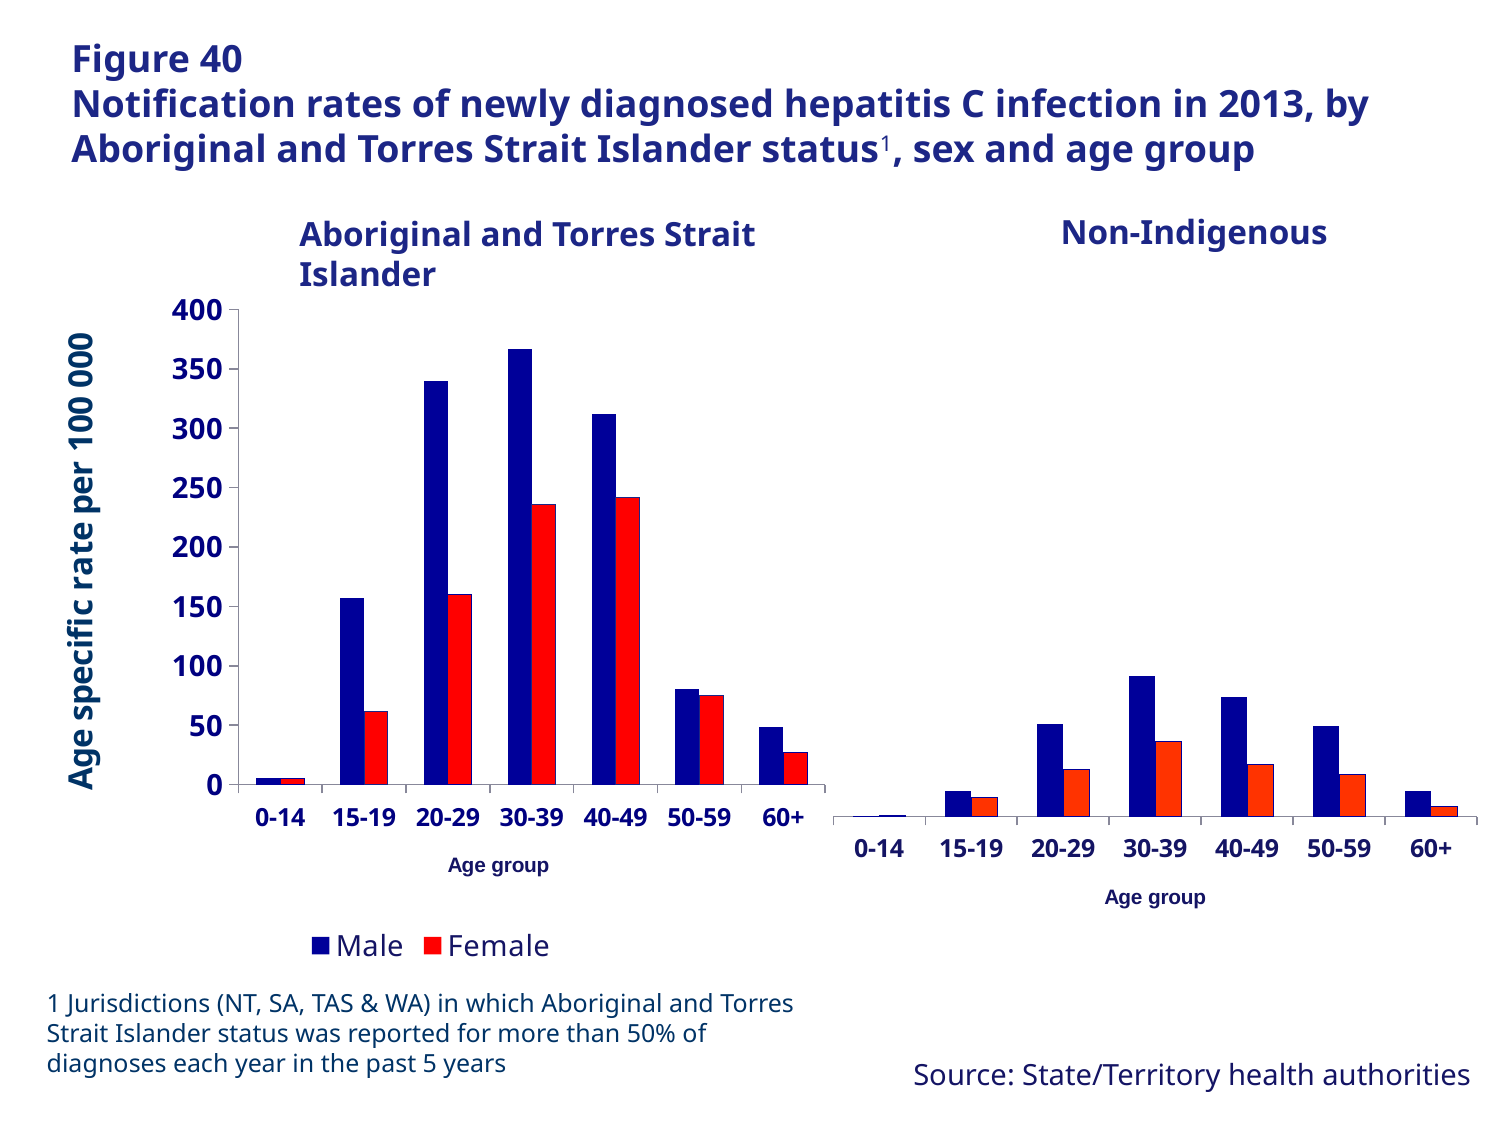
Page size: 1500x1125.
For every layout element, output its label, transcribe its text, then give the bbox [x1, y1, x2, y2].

text_box Source: State/Territory health authorities [889, 1044, 1487, 1099]
text_box 1 Jurisdictions (NT, SA, TAS & WA) in which Aboriginal and Torres Strait Islander status was reported for more than 50% of diagnoses each year in the past 5 years [31, 981, 839, 1085]
title Figure 40 Notification rates of newly diagnosed hepatitis C infection in 2013, by Aboriginal and Torres Strait Islander status1, sex and age group [56, 27, 1422, 178]
chart [21, 274, 1500, 973]
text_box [284, 203, 1351, 262]
